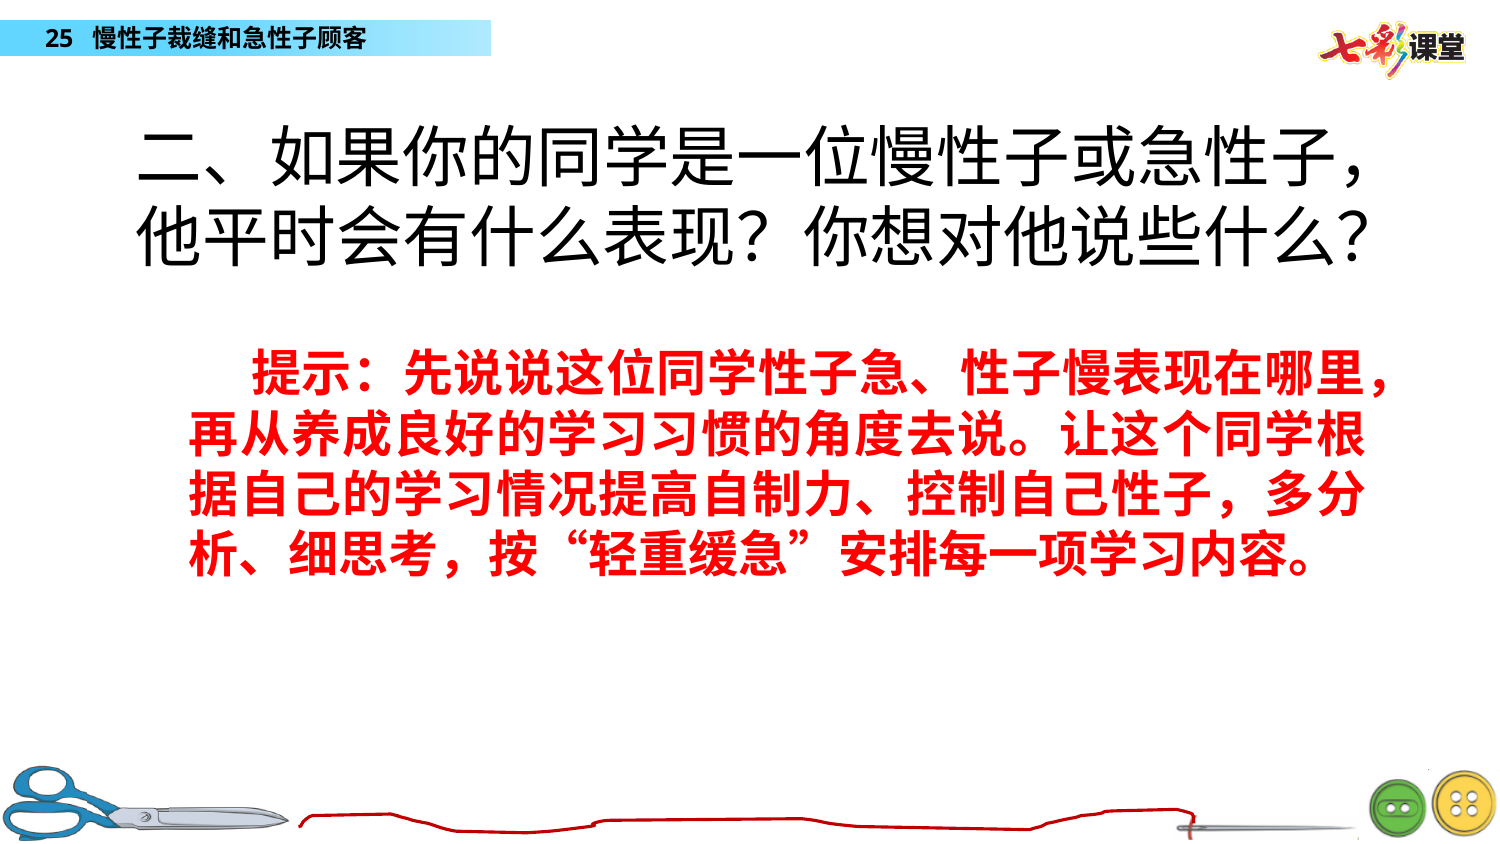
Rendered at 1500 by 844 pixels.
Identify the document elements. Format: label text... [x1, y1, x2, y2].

text_box 二、如果你的同学是一位慢性子或急性子， 他平时会有什么表现？你想对他说些什么？ [121, 107, 1419, 283]
picture [1173, 816, 1358, 839]
picture [1316, 20, 1468, 80]
picture [0, 764, 290, 844]
picture [1365, 769, 1500, 839]
text_box 提示：先说说这位同学性子急、性子慢表现在哪里，再从养成良好的学习习惯的角度去说。让这个同学根据自己的学习情况提高自制力、控制自己性子，多分析、细思考，按“轻重缓急”安排每一项学习内容。 [177, 327, 1378, 589]
